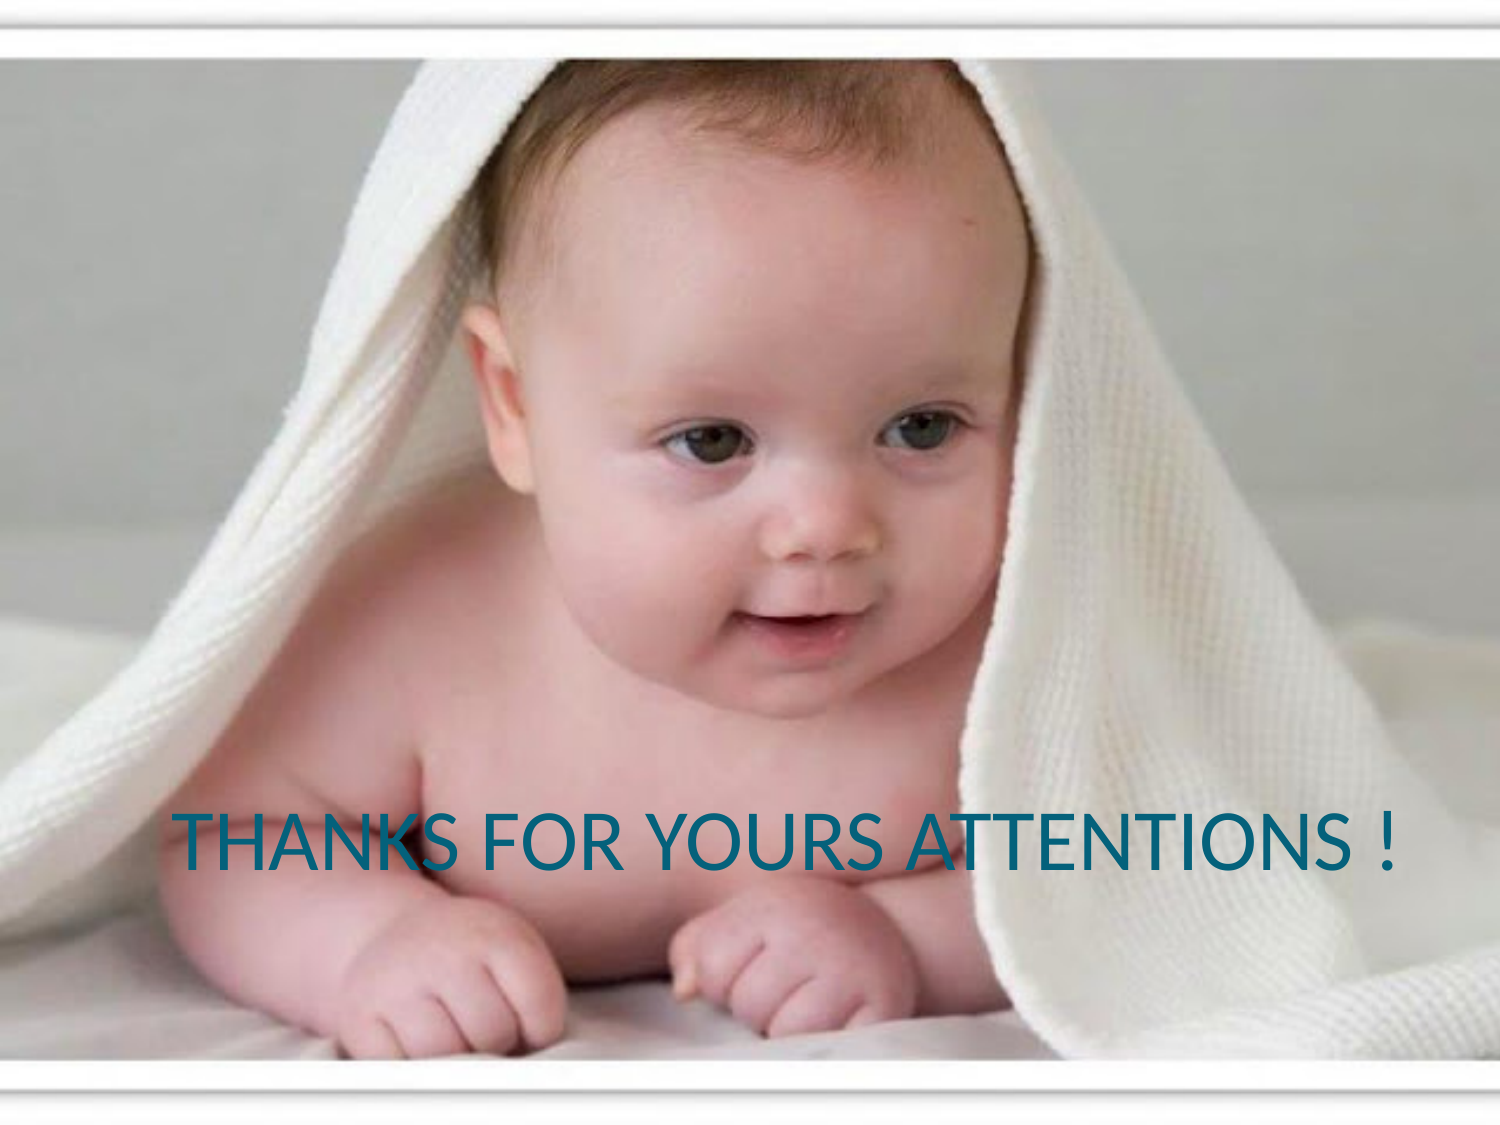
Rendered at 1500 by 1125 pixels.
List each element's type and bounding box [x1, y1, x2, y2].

list [0, 0, 1500, 1125]
